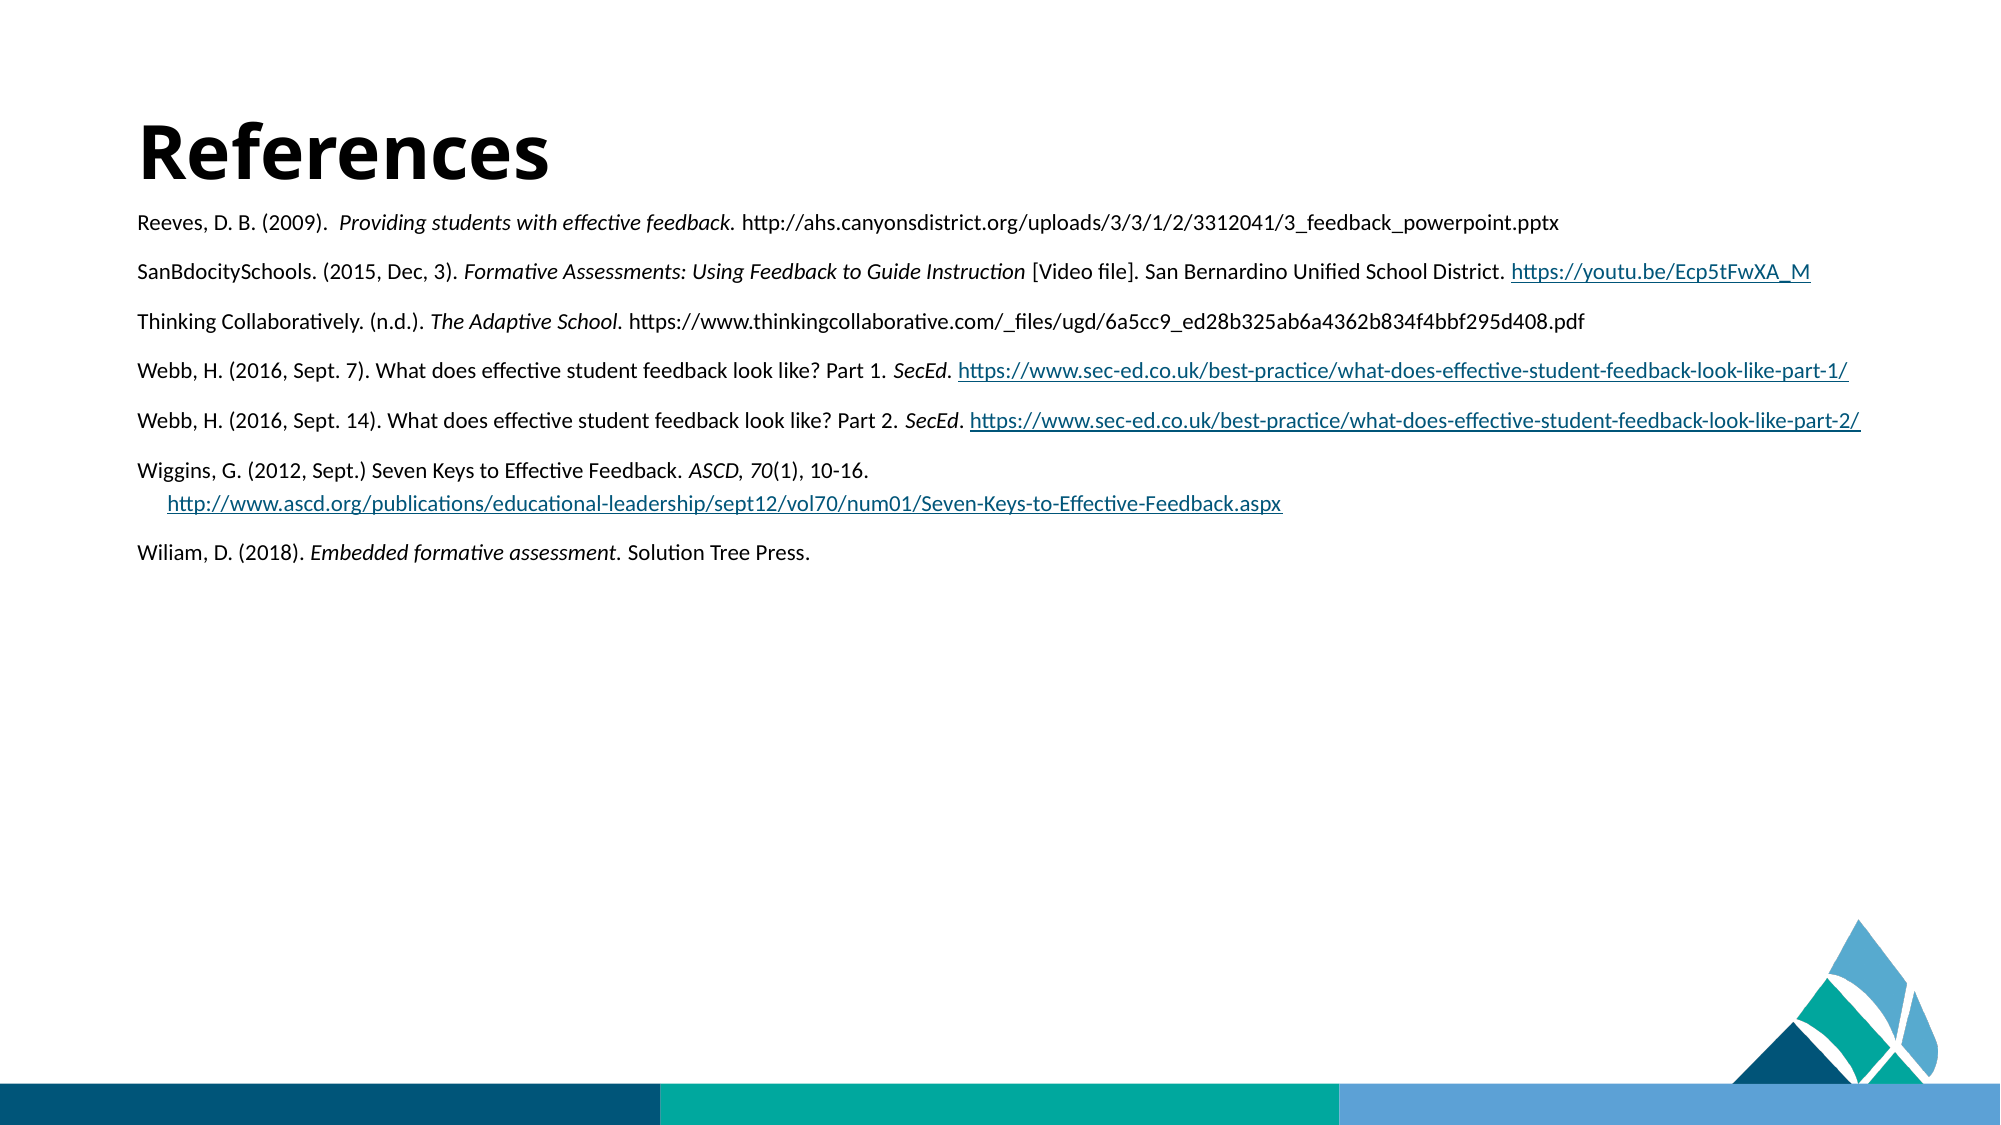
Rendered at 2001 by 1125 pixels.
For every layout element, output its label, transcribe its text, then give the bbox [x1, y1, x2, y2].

title References [137, 59, 1863, 201]
list Reeves, D. B. (2009). Providing students with effective feedback. http://ahs.canyonsdistrict.org/uploads/3/3/1/2/3312041/3_feedback_powerpoint.pptx SanBdocitySchools. (2015, Dec, 3). Formative Assessments: Using Feedback to Guide Instruction [Video file]. San Bernardino Unified School District. https://youtu.be/Ecp5tFwXA_M Thinking Collaboratively. (n.d.). The Adaptive School. https://www.thinkingcollaborative.com/_files/ugd/6a5cc9_ed28b325ab6a4362b834f4bbf295d408.pdf Webb, H. (2016, Sept. 7). What does effective student feedback look like? Part 1. SecEd. https://www.sec-ed.co.uk/best-practice/what-does-effective-student-feedback-look-like-part-1/ Webb, H. (2016, Sept. 14). What does effective student feedback look like? Part 2. SecEd. https://www.sec-ed.co.uk/best-practice/what-does-effective-student-feedback-look-like-part-2/ Wiggins, G. (2012, Sept.) Seven Keys to Effective Feedback. ASCD, 70(1), 10-16. http://www.ascd.org/publications/educational-leadership/sept12/vol70/num01/Seven-Keys-to-Effective-Feedback.aspx Wiliam, D. (2018). Embedded formative assessment. Solution Tree Press. [137, 201, 1863, 870]
picture [1732, 919, 1938, 1084]
